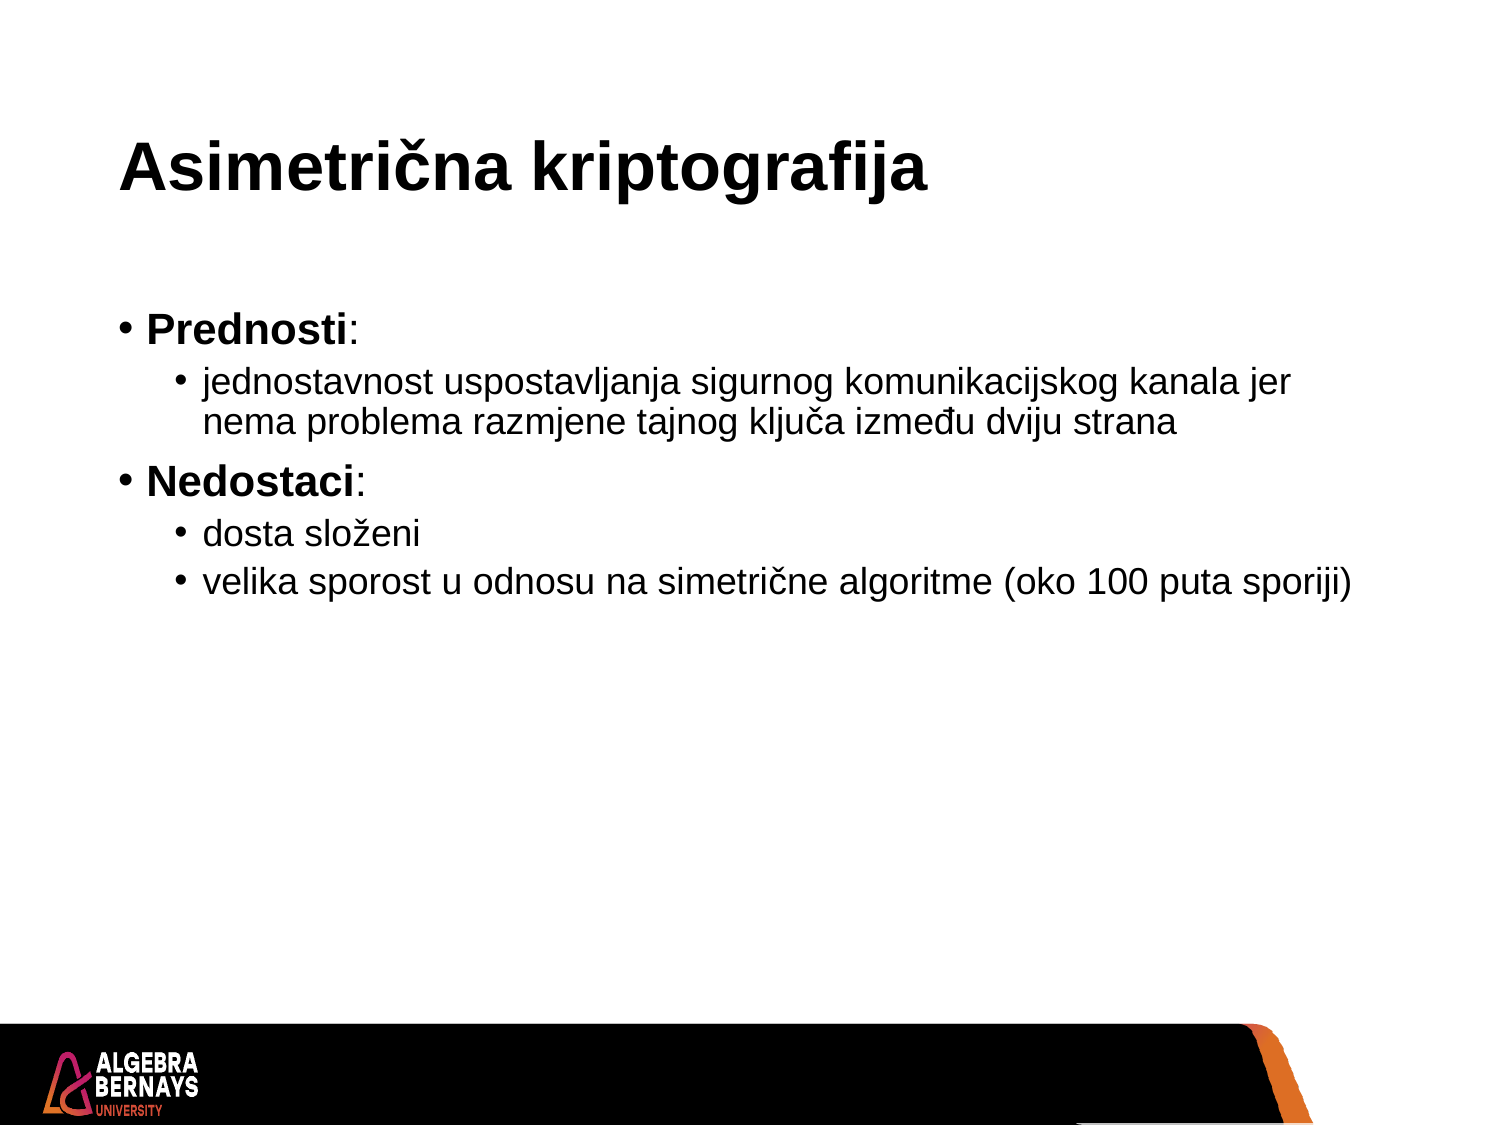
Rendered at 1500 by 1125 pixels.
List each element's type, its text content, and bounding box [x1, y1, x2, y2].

picture [0, 1023, 1468, 1125]
title Asimetrična kriptografija [103, 59, 1397, 278]
list Prednosti: jednostavnost uspostavljanja sigurnog komunikacijskog kanala jer nema problema razmjene tajnog ključa između dviju strana Nedostaci: dosta složeni velika sporost u odnosu na simetrične algoritme (oko 100 puta sporiji) [103, 299, 1397, 1014]
